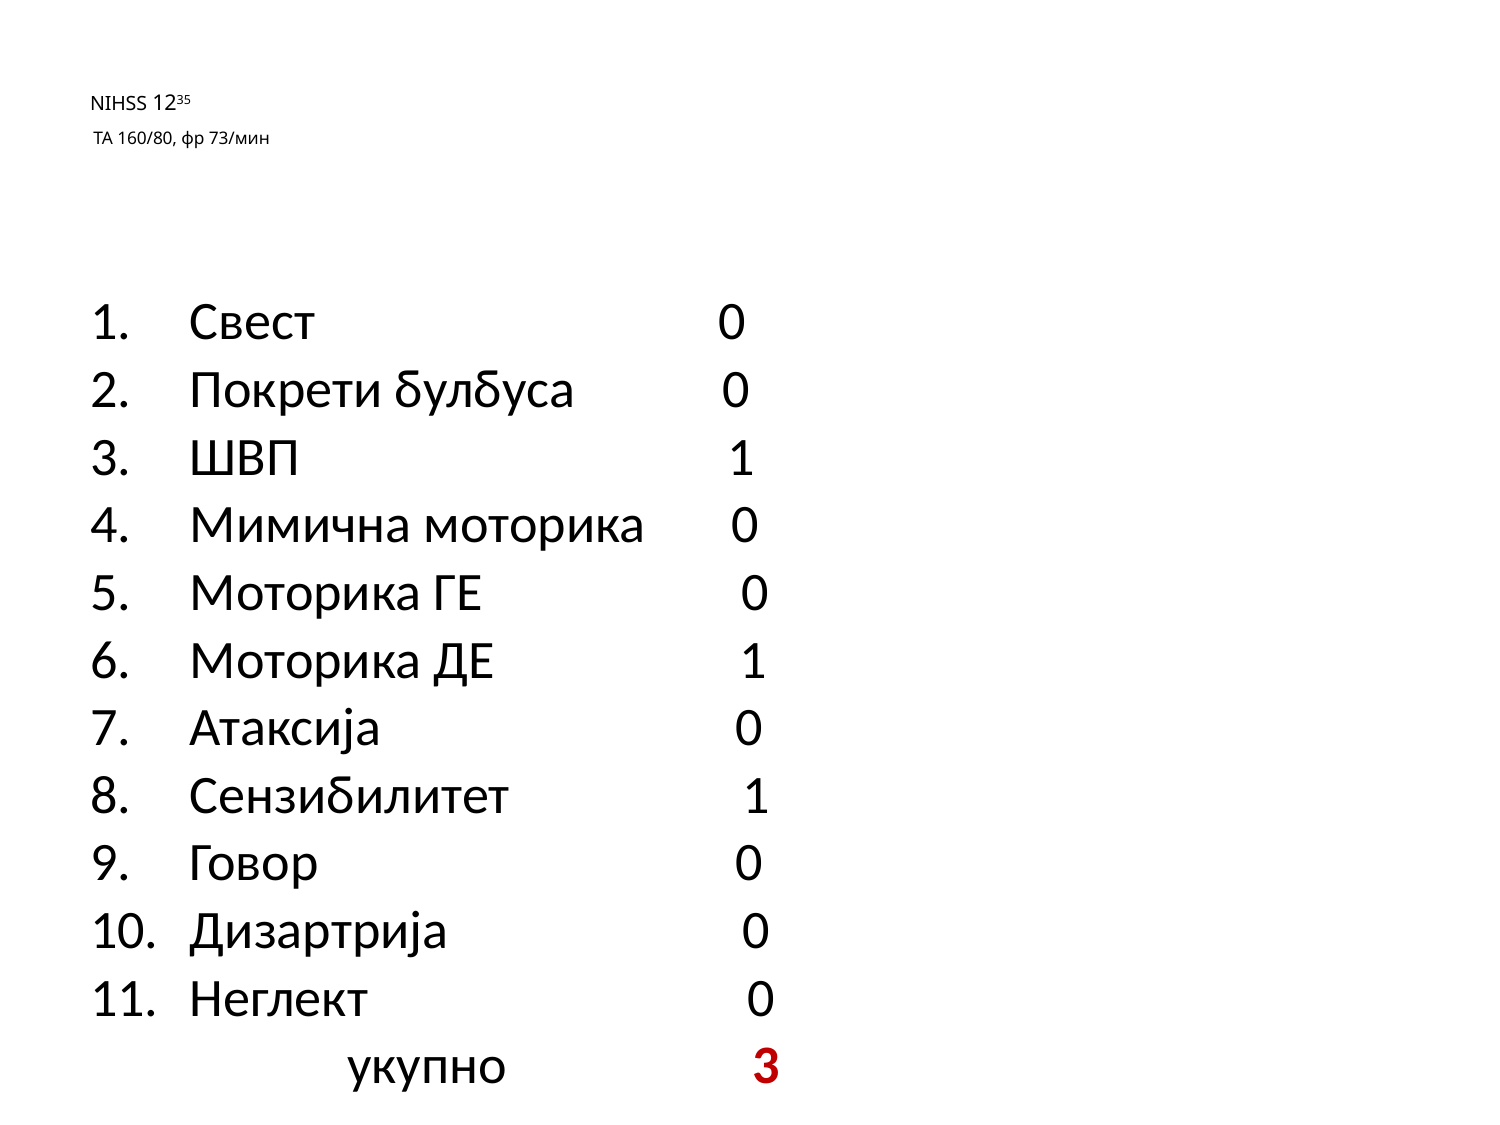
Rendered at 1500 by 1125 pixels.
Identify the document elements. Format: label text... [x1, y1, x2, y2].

list Свест 0 Покрети булбуса 0 ШВП 1 Мимична моторика 0 Моторика ГЕ 0 Моторика ДЕ 1 Атаксија 0 Сензибилитет 1 Говор 0 Дизартрија 0 Неглект 0 укупно 3 [75, 290, 1425, 1083]
title NIHSS 1235 TA 160/80, фр 73/мин [75, 83, 1451, 157]
